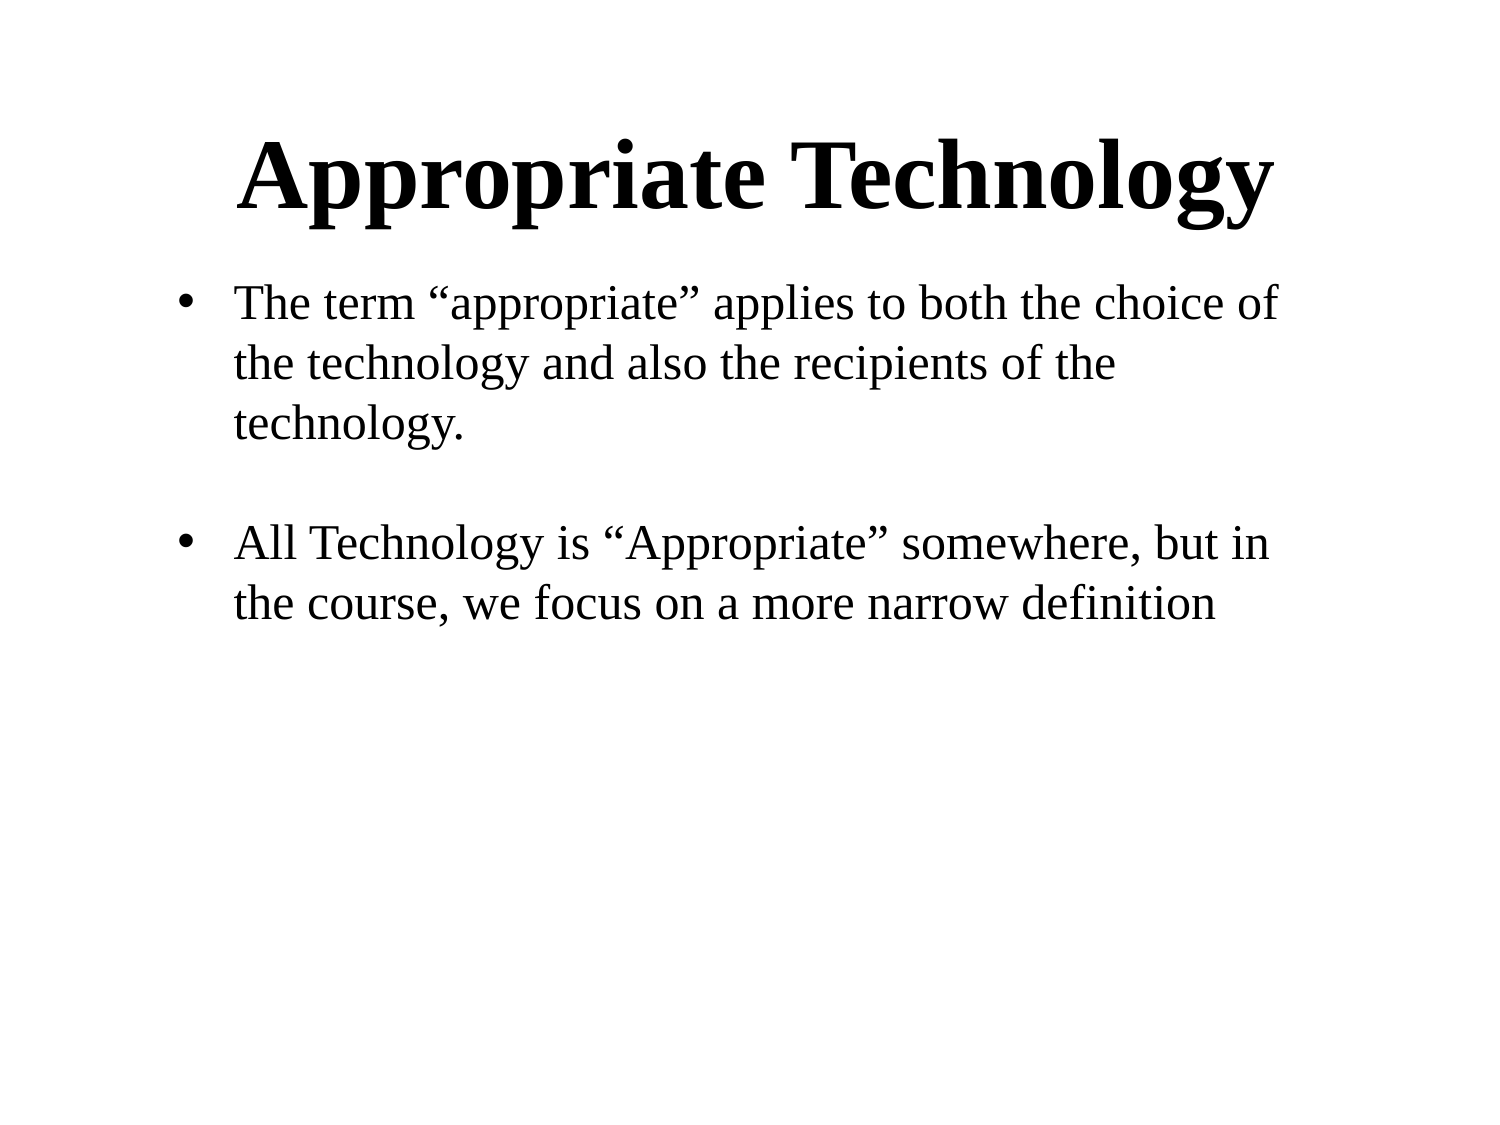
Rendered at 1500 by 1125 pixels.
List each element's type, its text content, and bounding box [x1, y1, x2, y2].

text_box The term “appropriate” applies to both the choice of the technology and also the recipients of the technology. All Technology is “Appropriate” somewhere, but in the course, we focus on a more narrow definition [162, 262, 1350, 698]
title Appropriate Technology [34, 87, 1479, 250]
